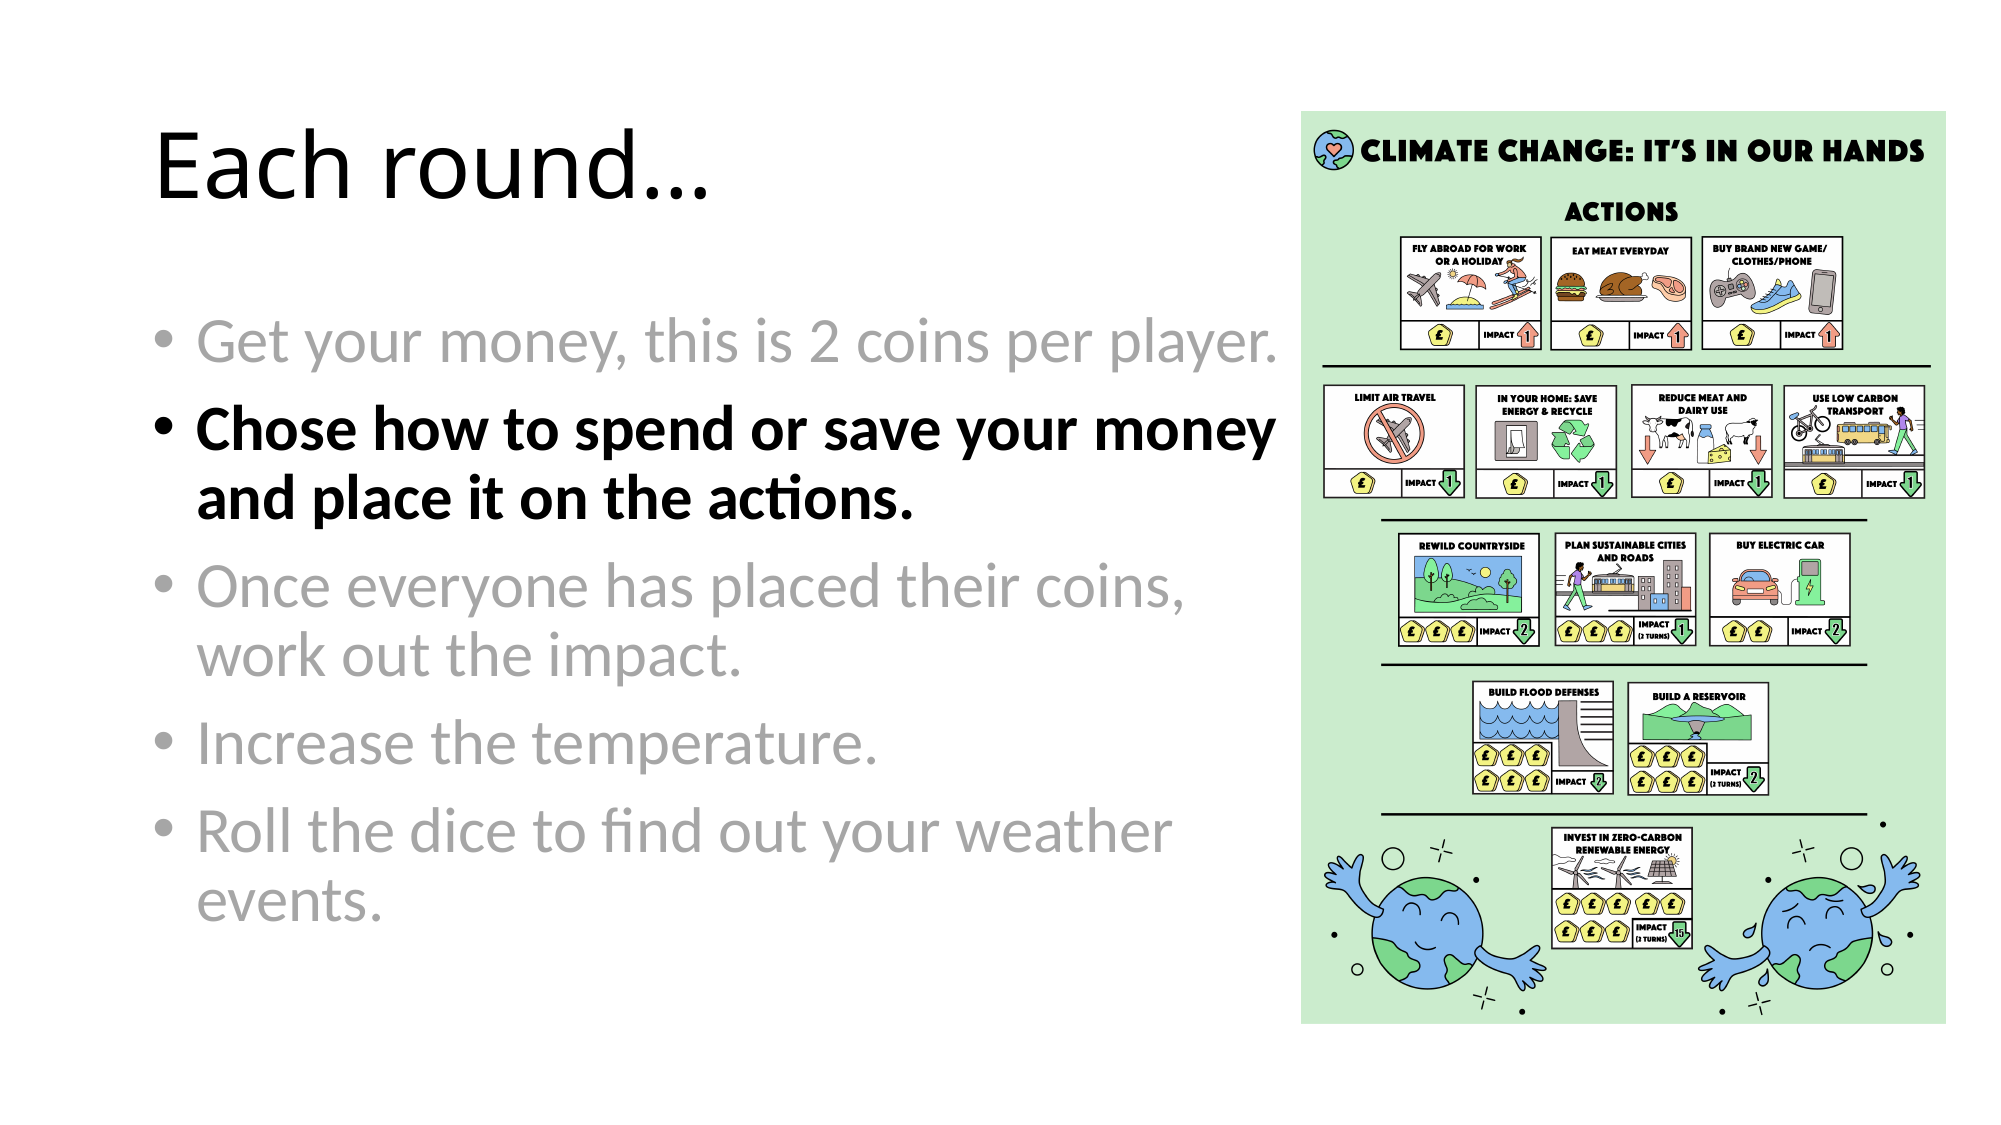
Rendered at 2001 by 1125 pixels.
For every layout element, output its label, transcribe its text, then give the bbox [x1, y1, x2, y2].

picture [1301, 111, 1946, 1024]
list Get your money, this is 2 coins per player. Chose how to spend or save your money and place it on the actions. Once everyone has placed their coins, work out the impact. Increase the temperature. Roll the dice to find out your weather events. [137, 299, 1301, 1014]
title Each round… [137, 59, 1863, 278]
